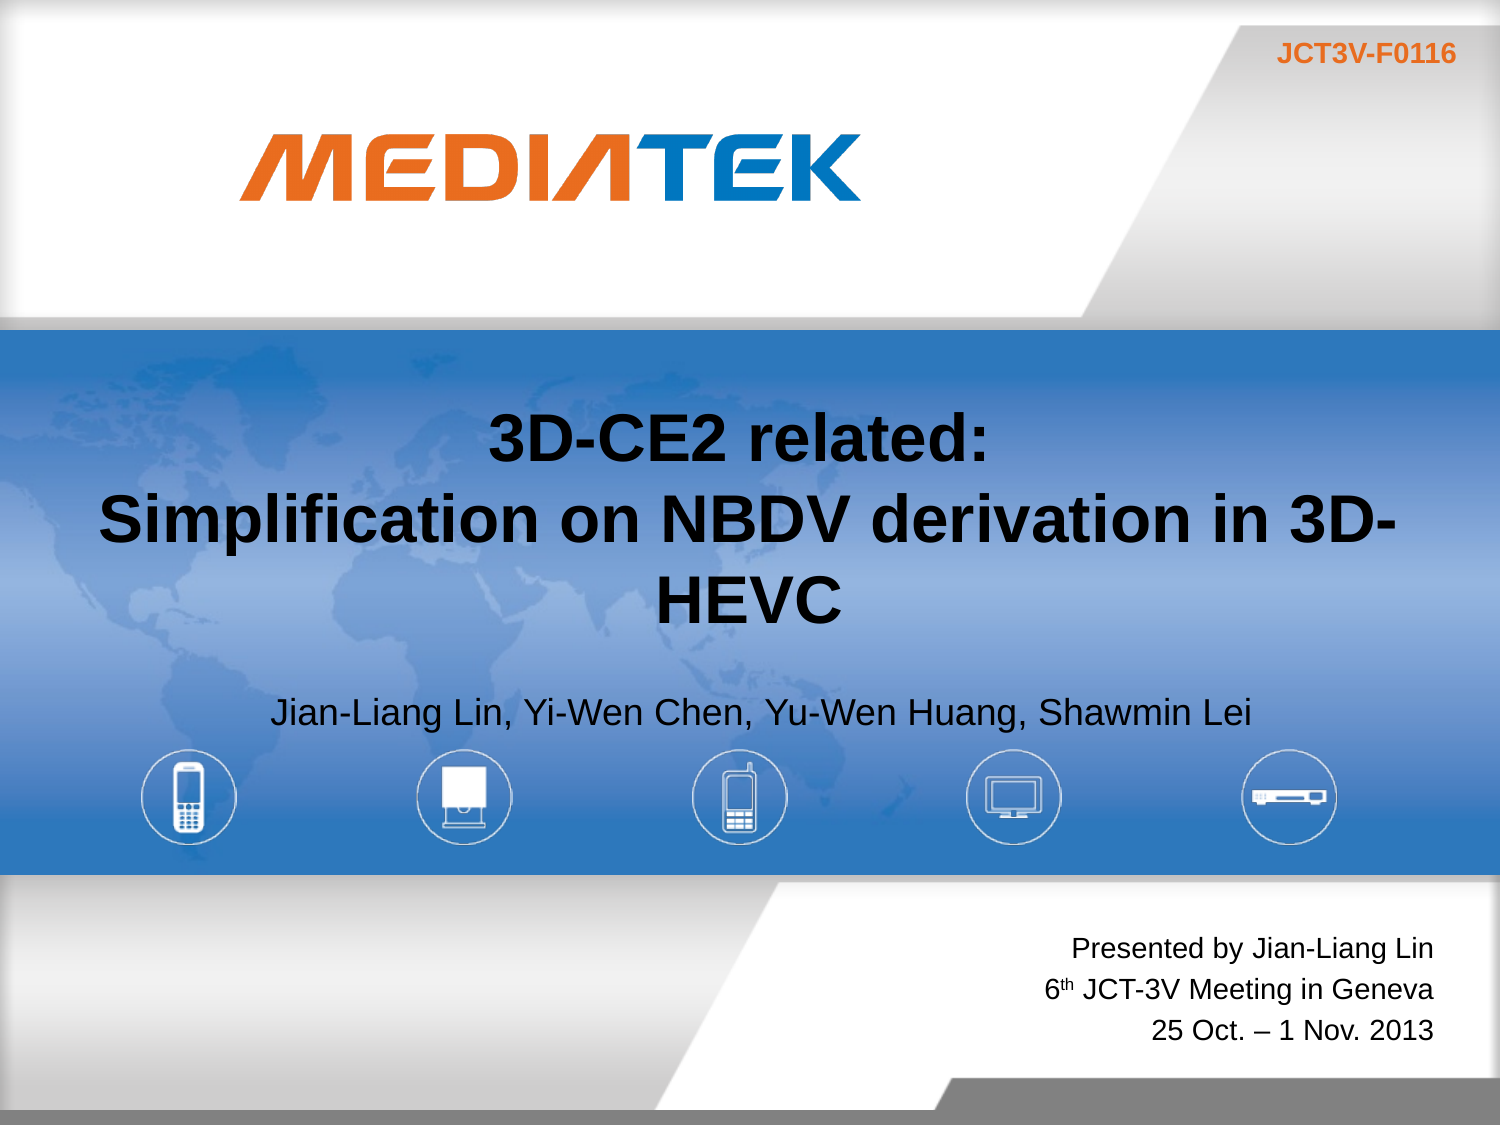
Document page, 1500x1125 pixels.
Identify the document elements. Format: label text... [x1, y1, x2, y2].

picture [0, 0, 1500, 1125]
text_box Presented by Jian-Liang Lin 6th JCT-3V Meeting in Geneva 25 Oct. – 1 Nov. 2013 [787, 922, 1450, 1054]
